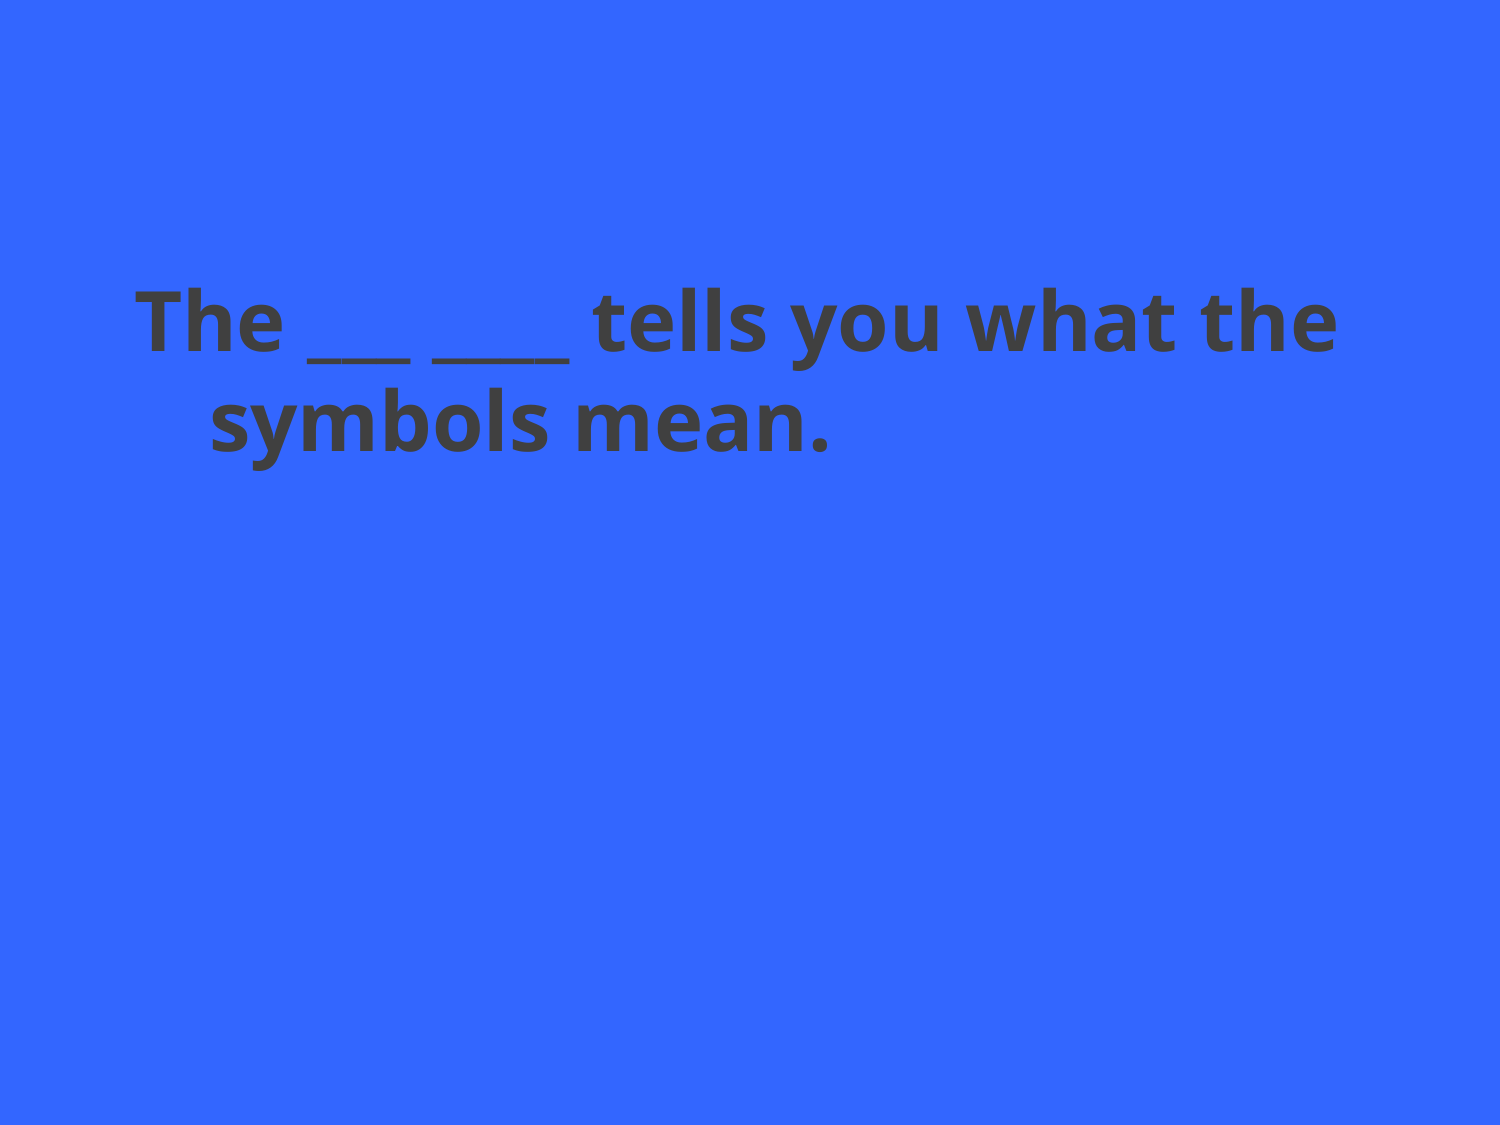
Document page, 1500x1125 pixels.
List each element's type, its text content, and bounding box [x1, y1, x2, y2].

list The ___ ____ tells you what the symbols mean. [119, 260, 1381, 1011]
